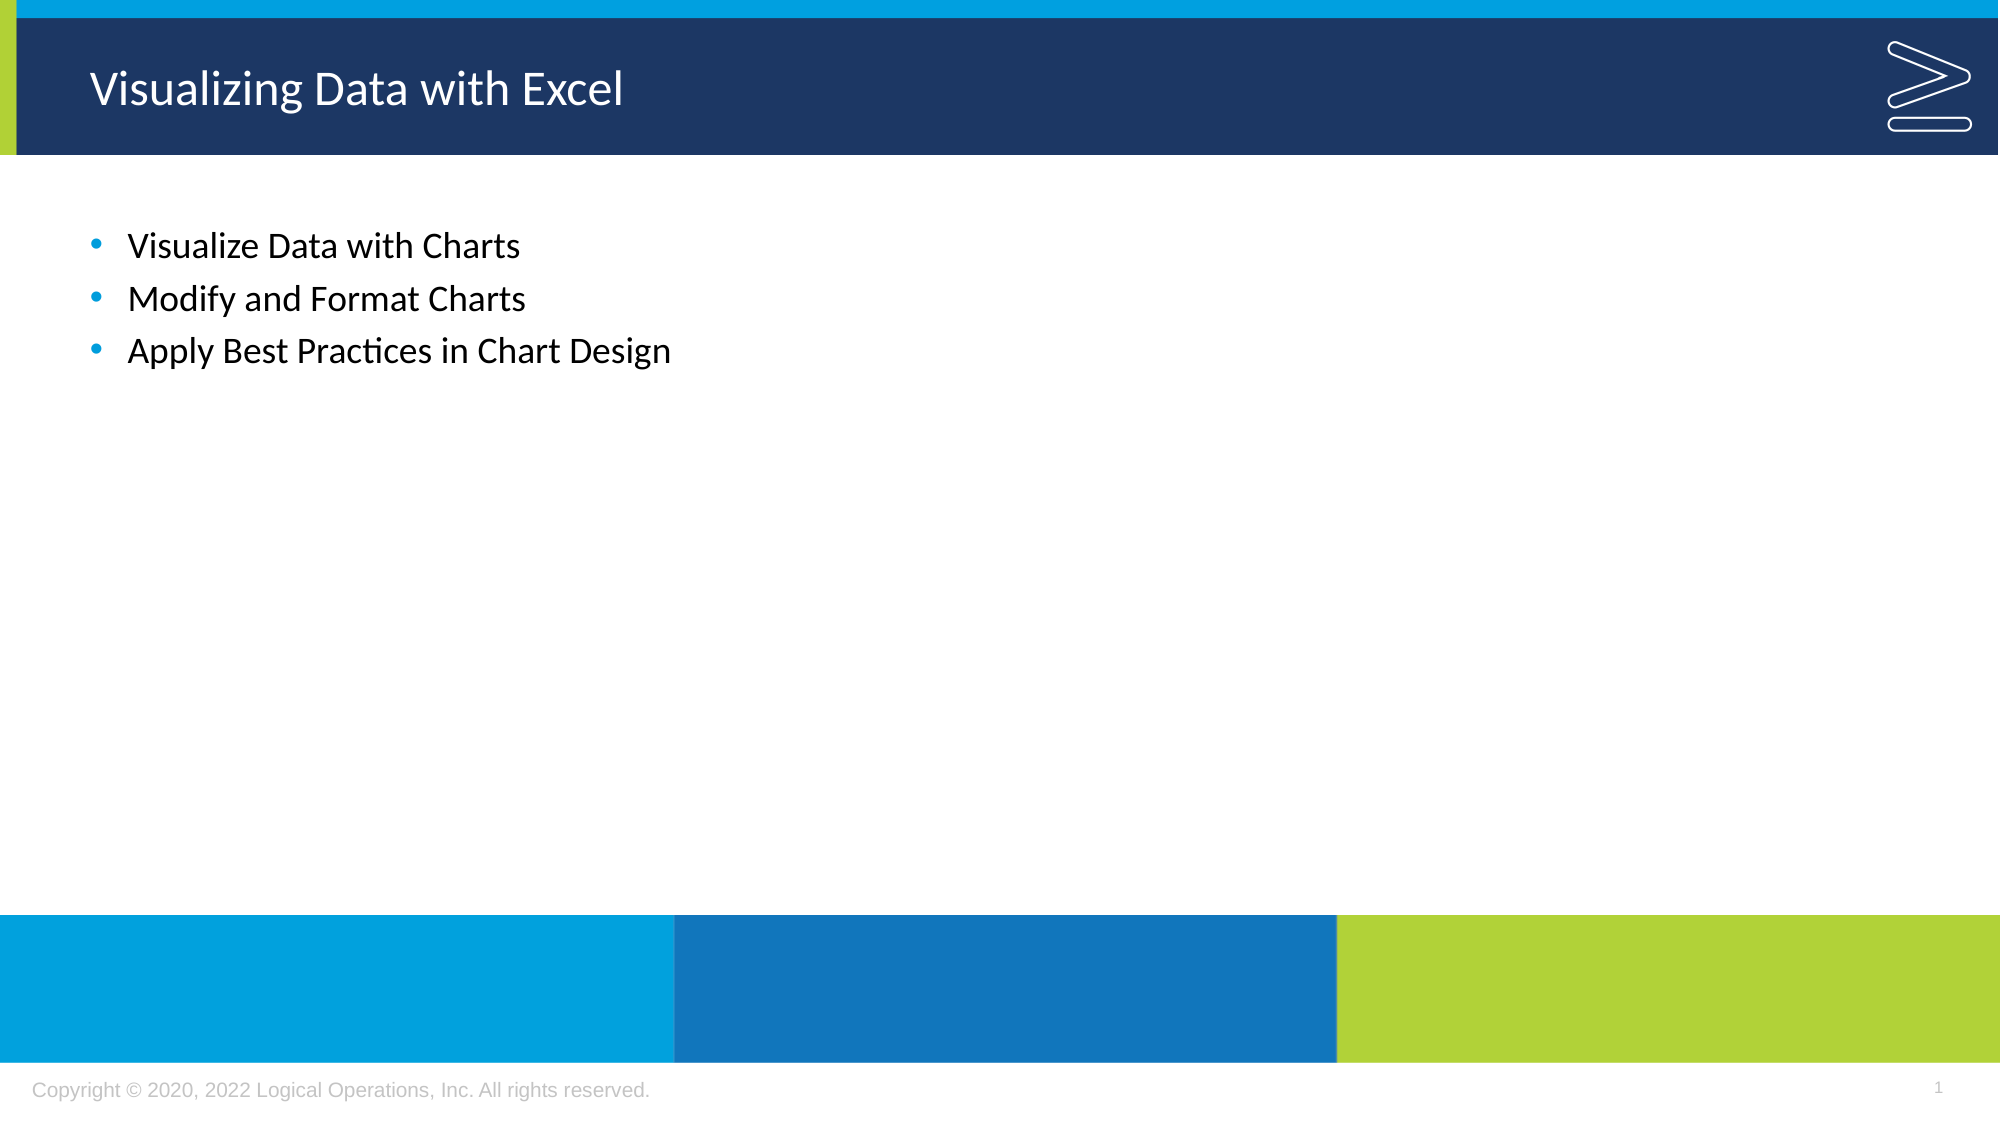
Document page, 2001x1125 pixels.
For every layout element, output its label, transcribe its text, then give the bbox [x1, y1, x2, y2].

picture [674, 915, 2000, 1063]
picture [0, 0, 74, 155]
slide_number 1 [1491, 1057, 1959, 1118]
title Visualizing Data with Excel [74, 16, 1850, 155]
list Visualize Data with Charts Modify and Format Charts Apply Best Practices in Chart Design [74, 213, 1926, 892]
picture [1850, 19, 1998, 155]
